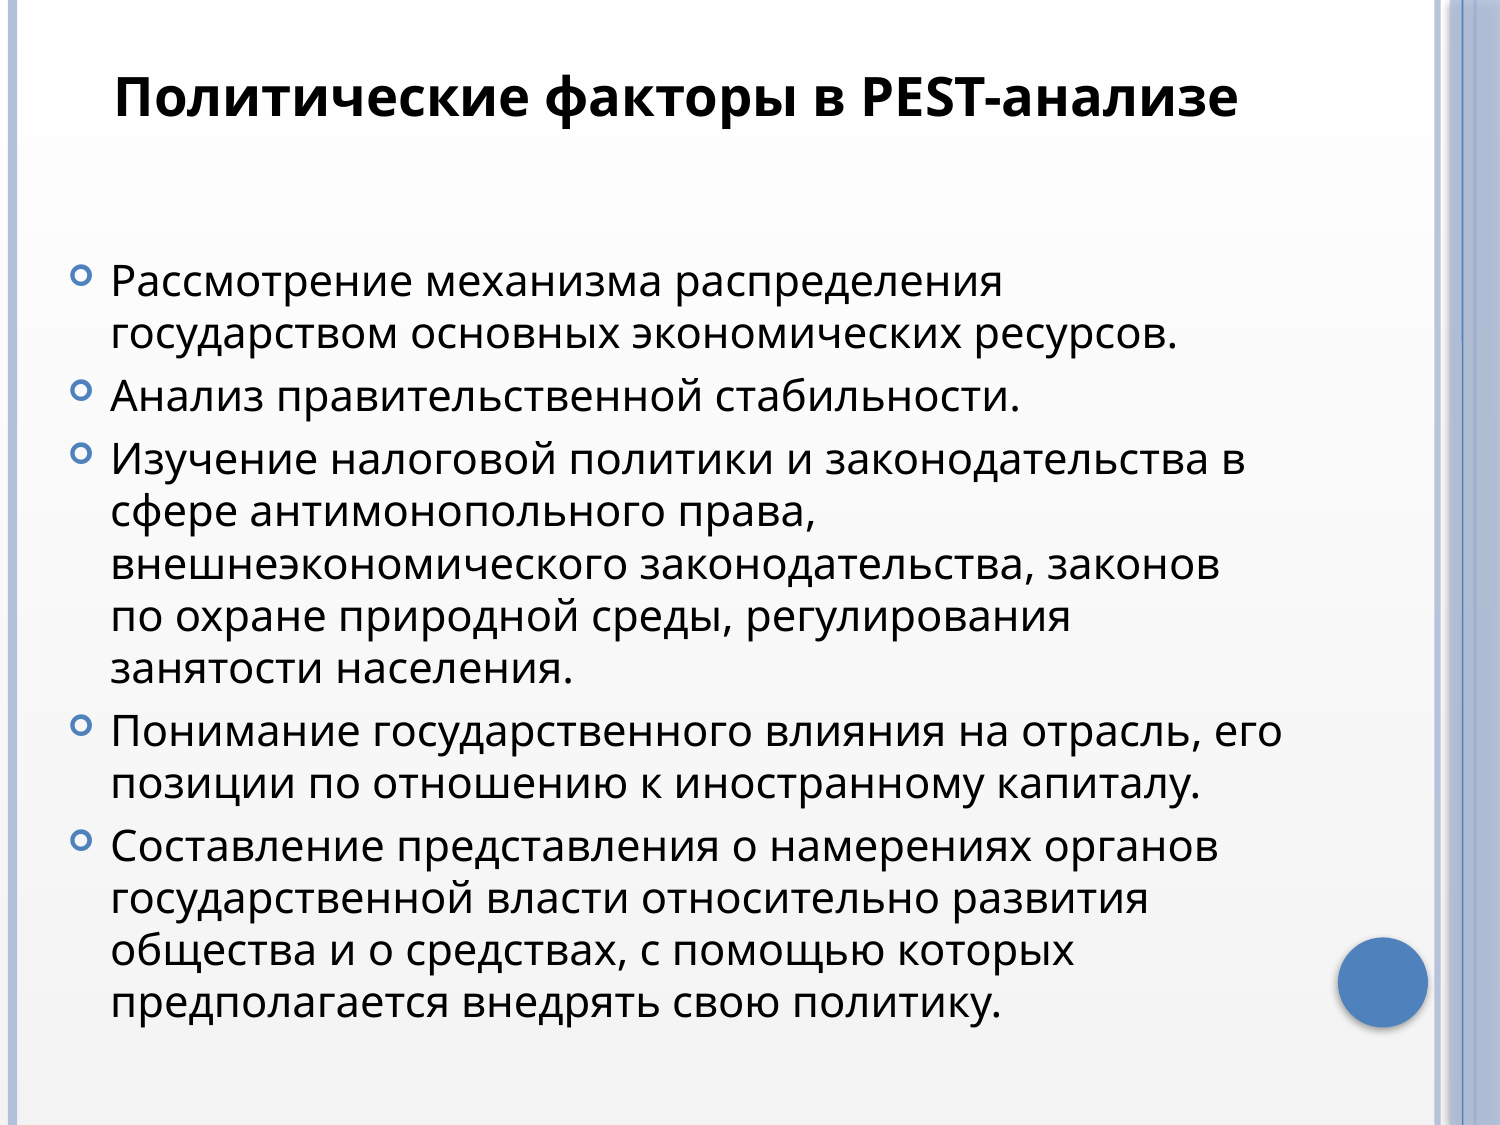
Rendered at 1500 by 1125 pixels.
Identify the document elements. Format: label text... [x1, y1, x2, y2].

list Политические факторы в PEST-анализе Рассмотрение механизма распределения государством основных экономических ресурсов. Анализ правительственной стабильности. Изучение налоговой политики и законодательства в сфере антимонопольного права, внешнеэкономического законодательства, законов по охране природной среды, регулирования занятости населения. Понимание государственного влияния на отрасль, его позиции по отношению к иностранному капиталу. Составление представления о намерениях органов государственной власти относительно развития общества и о средствах, с помощью которых предполагается внедрять свою политику. [53, 54, 1300, 1062]
